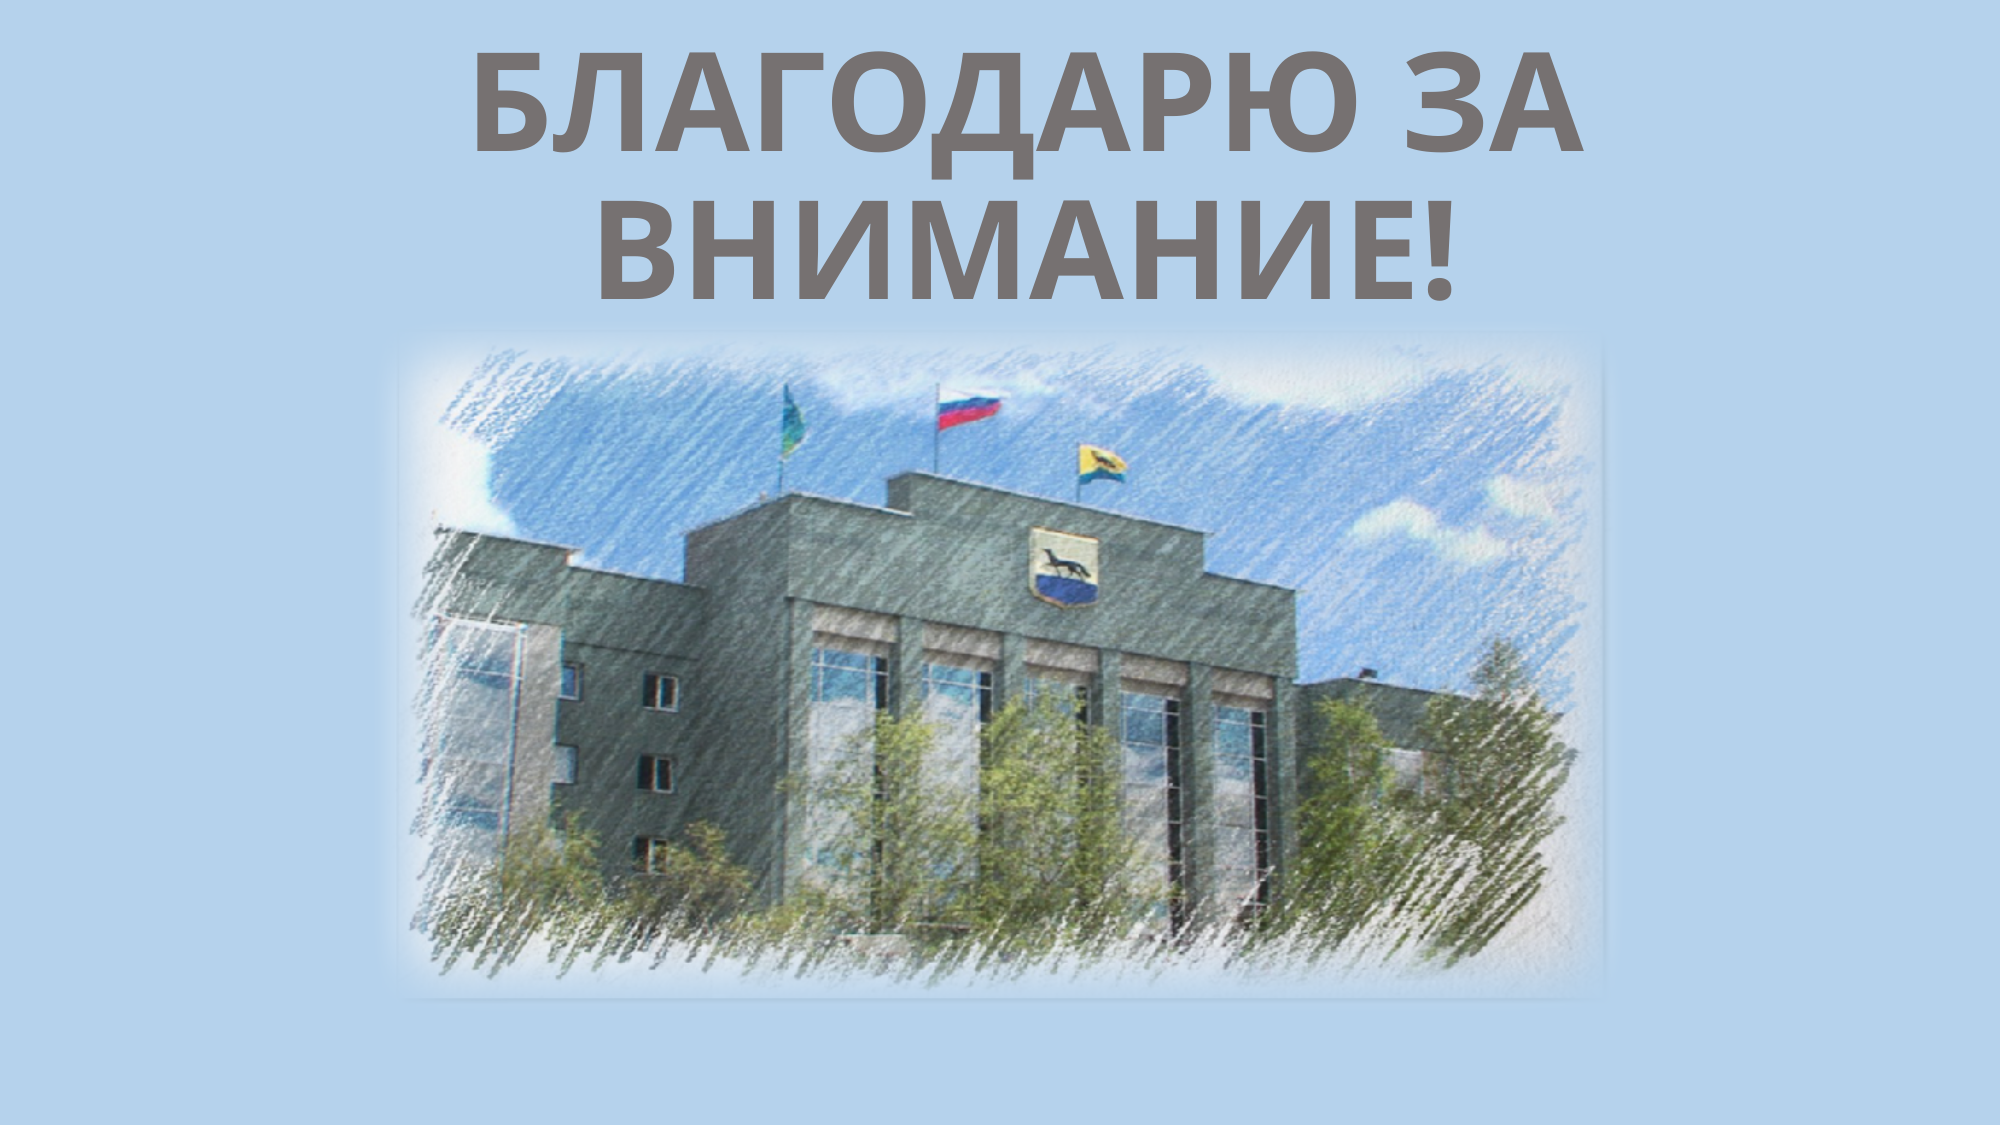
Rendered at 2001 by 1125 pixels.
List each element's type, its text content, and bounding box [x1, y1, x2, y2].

picture [357, 304, 1639, 1027]
title БЛАГОДАРЮ ЗА ВНИМАНИЕ! [119, 0, 1930, 383]
